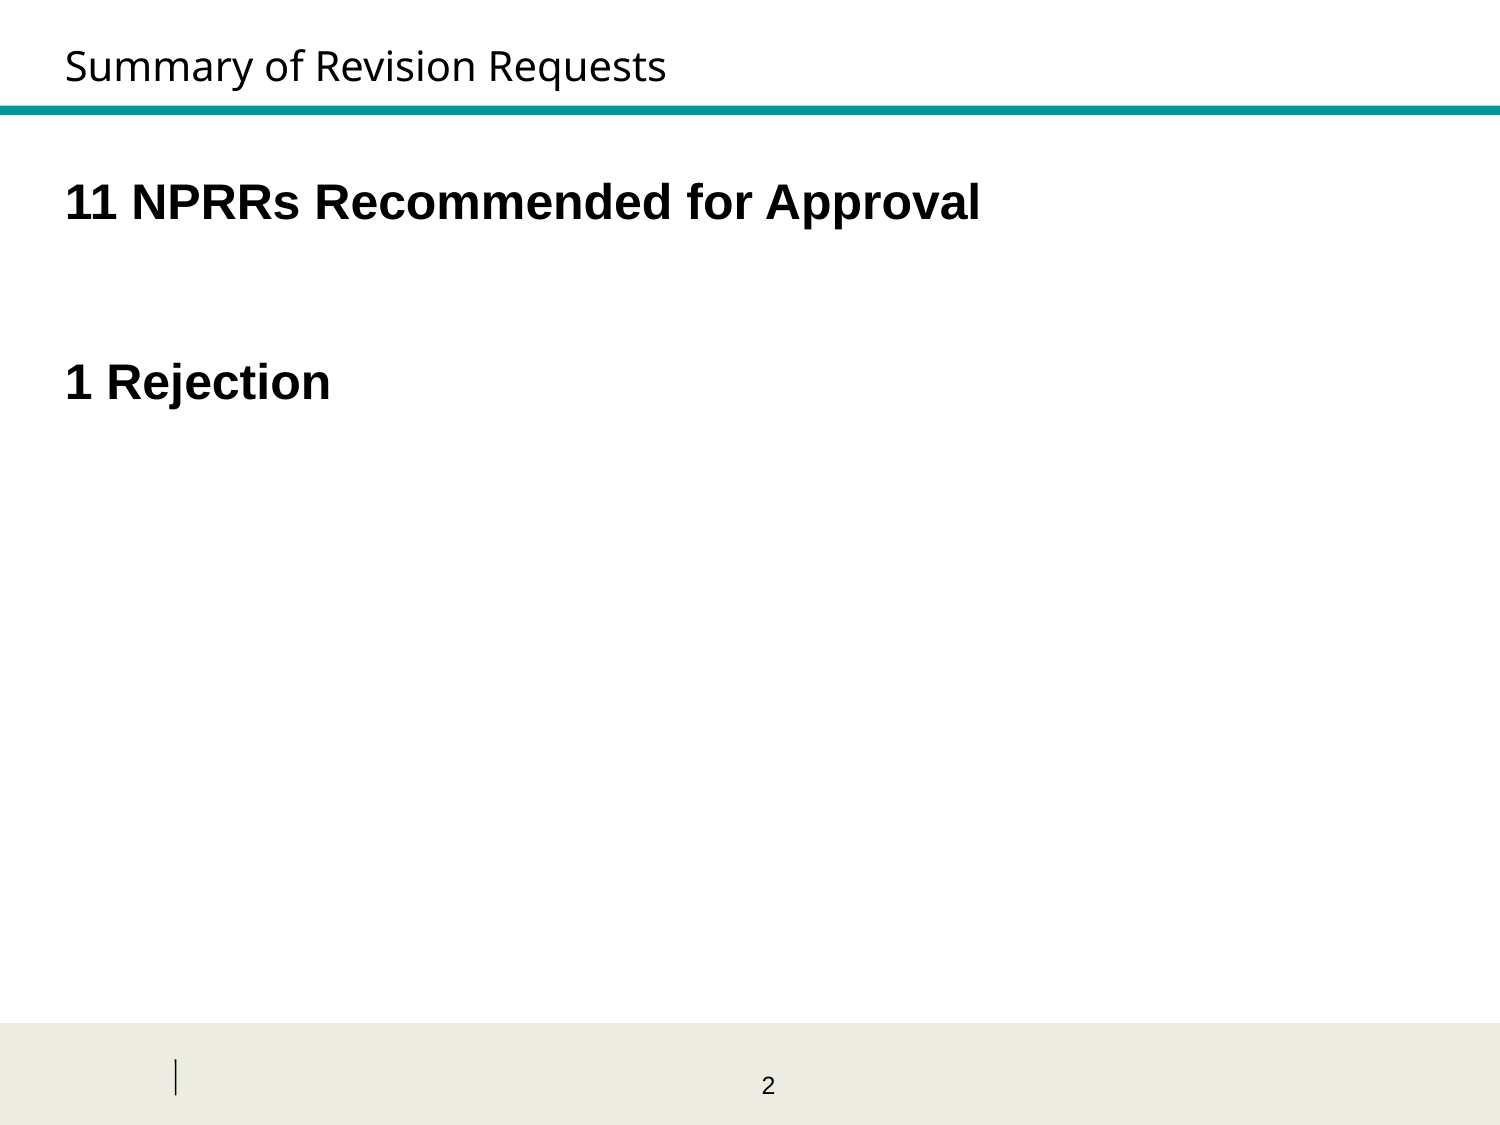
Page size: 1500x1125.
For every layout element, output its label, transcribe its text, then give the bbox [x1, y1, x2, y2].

text_box Summary of Revision Requests [49, 0, 1400, 130]
text_box 11 NPRRs Recommended for Approval 1 Rejection [49, 162, 1388, 1088]
